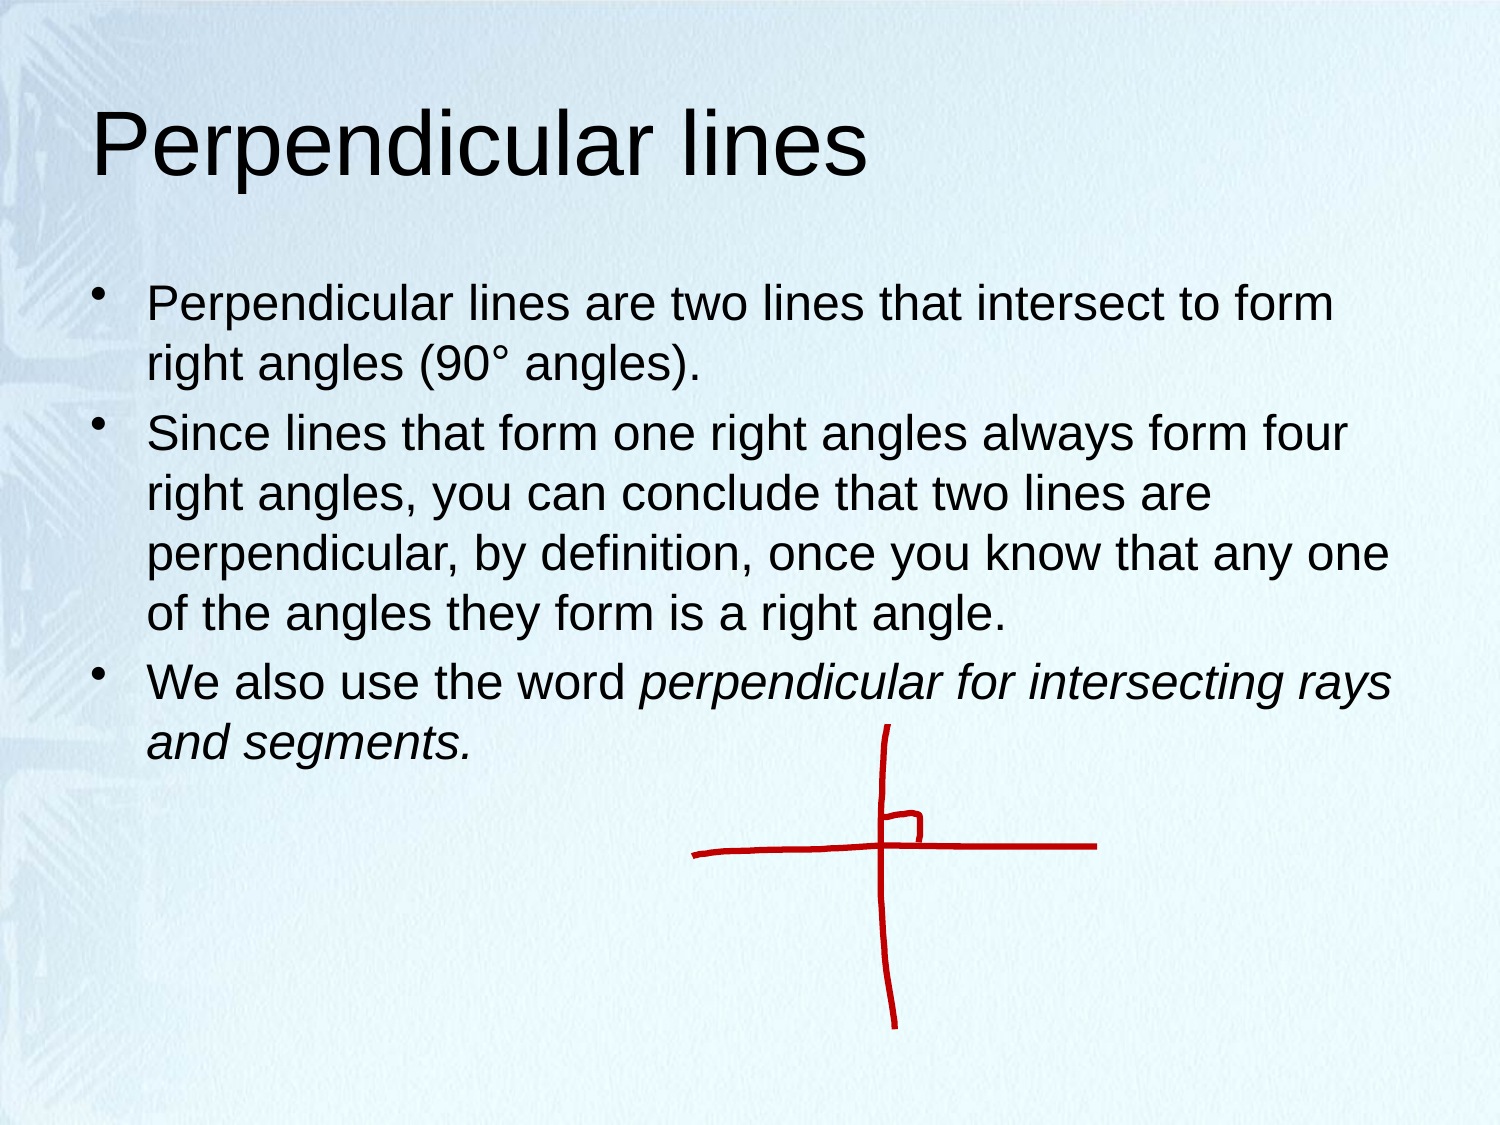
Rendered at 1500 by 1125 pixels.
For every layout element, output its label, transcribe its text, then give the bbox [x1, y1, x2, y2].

text_box [879, 724, 891, 844]
text_box [879, 852, 896, 1030]
title Perpendicular lines [74, 44, 1426, 233]
list Perpendicular lines are two lines that intersect to form right angles (90° angles). Since lines that form one right angles always form four right angles, you can conclude that two lines are perpendicular, by definition, once you know that any one of the angles they form is a right angle. We also use the word perpendicular for intersecting rays and segments. [74, 262, 1426, 1006]
text_box [691, 844, 1098, 857]
picture [0, 0, 1500, 1125]
text_box [883, 812, 921, 843]
